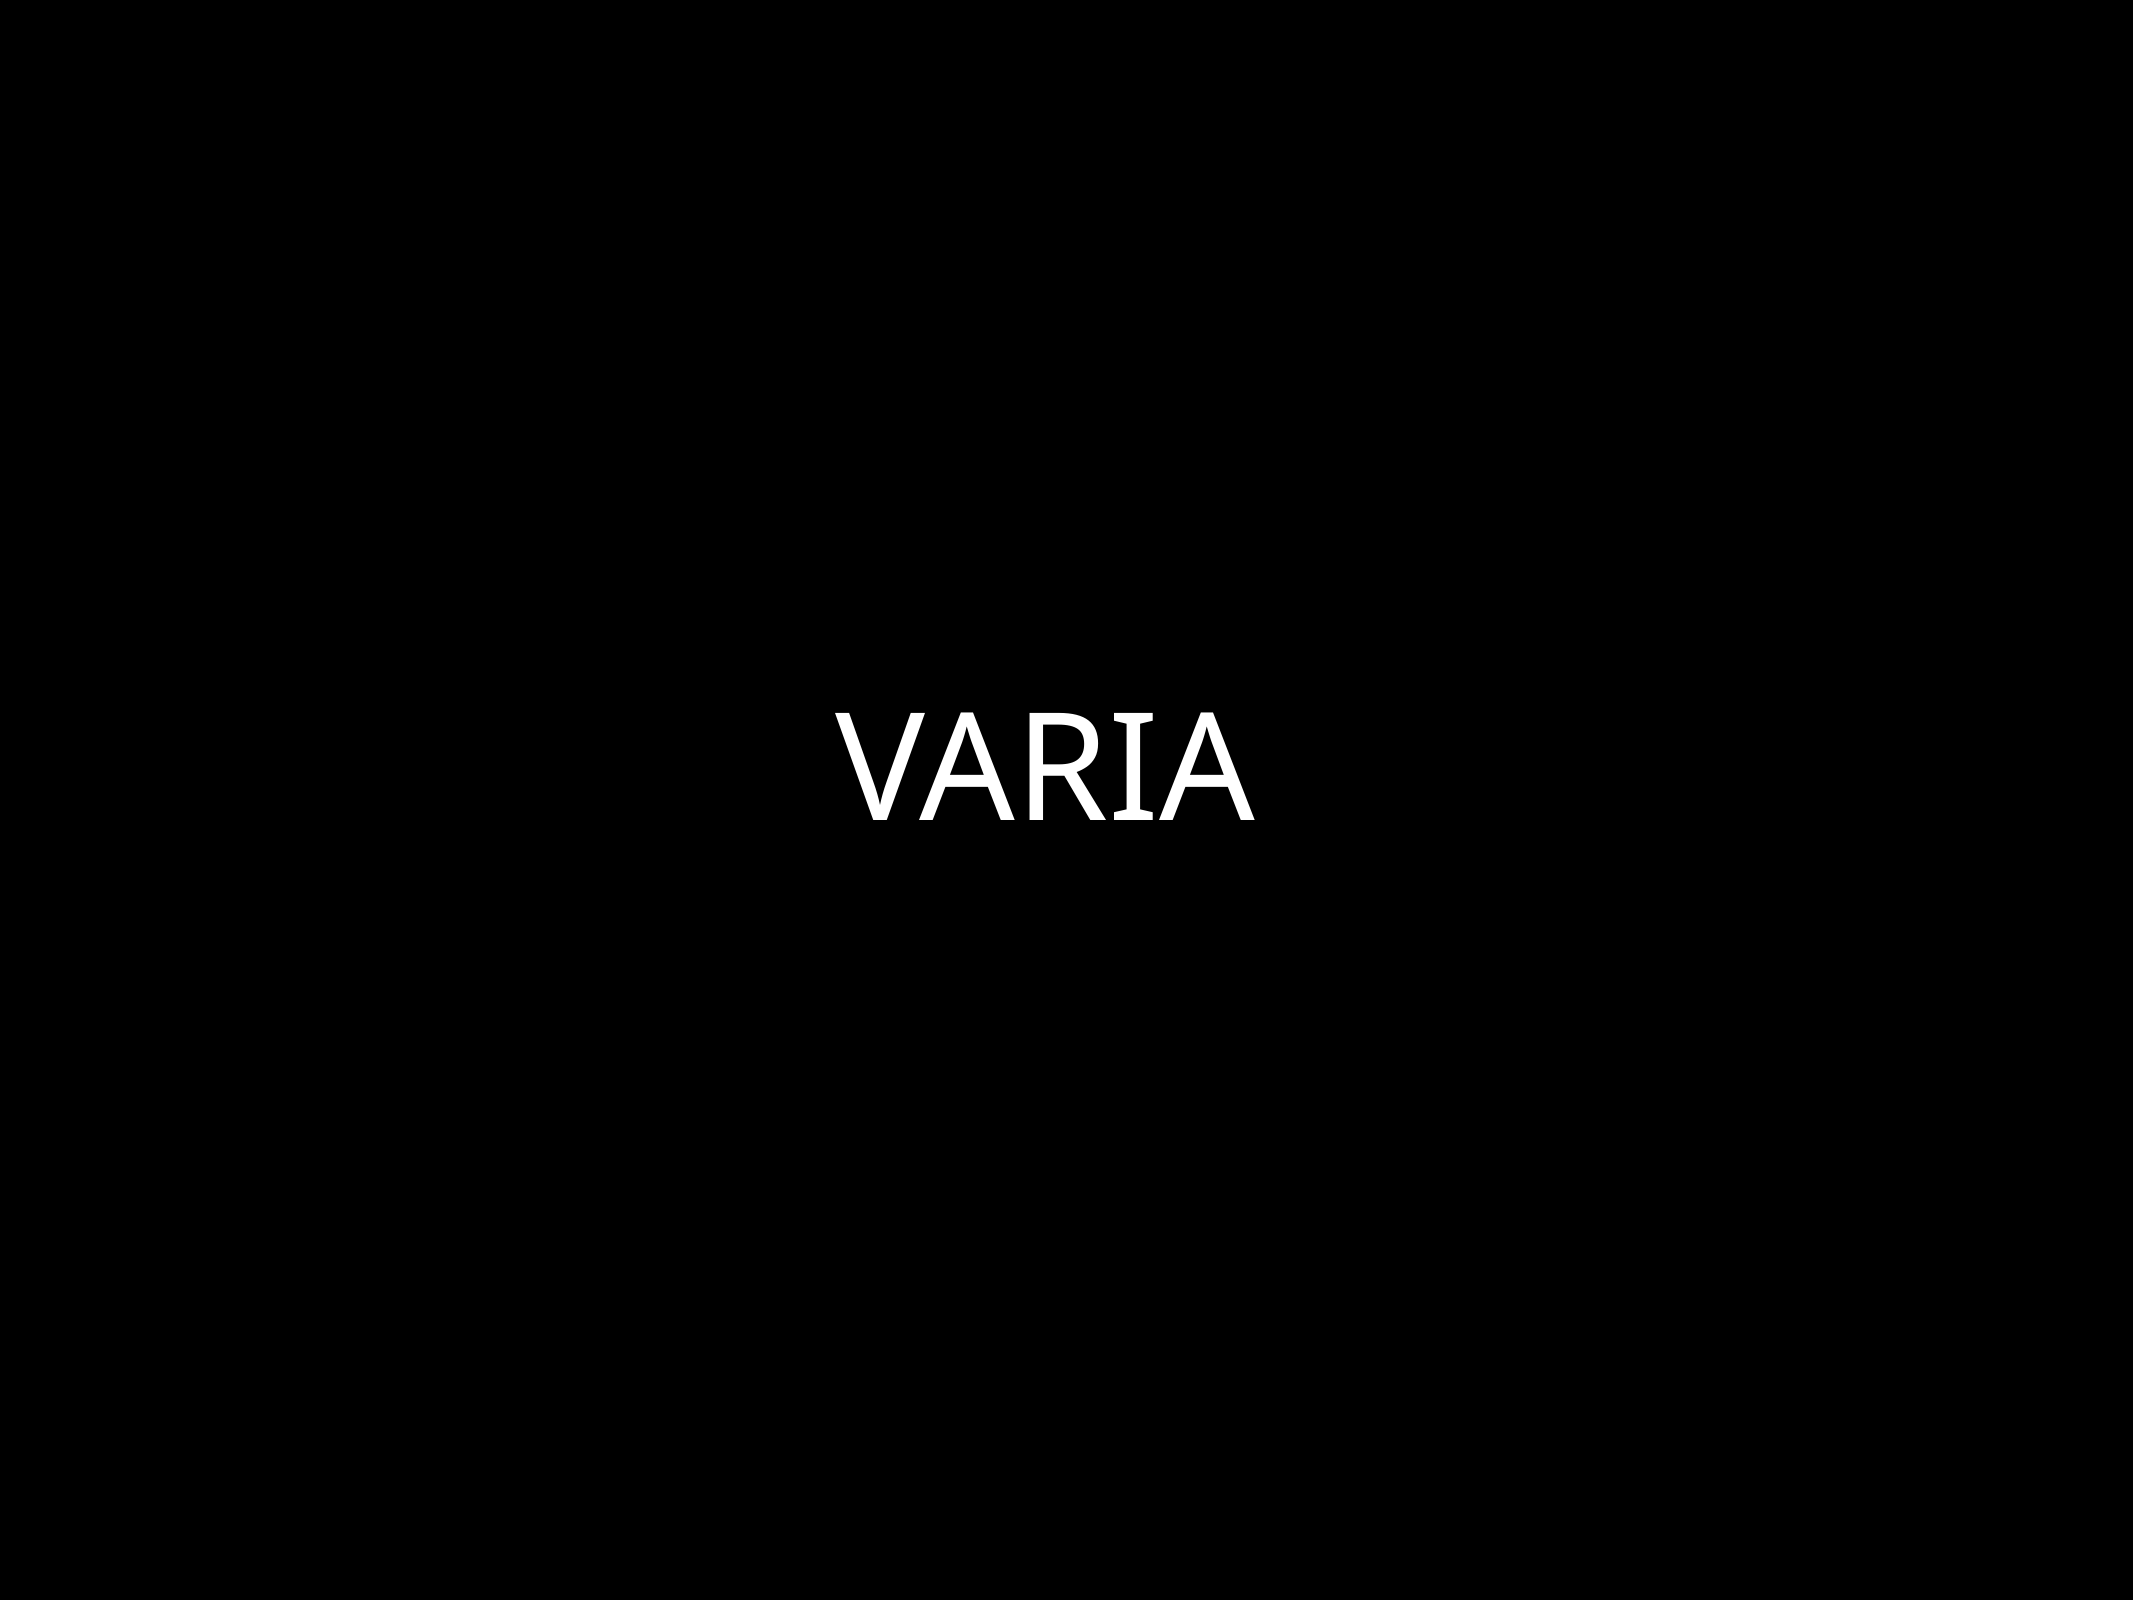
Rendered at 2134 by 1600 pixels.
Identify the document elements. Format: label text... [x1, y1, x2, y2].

text_box VARIA [835, 670, 1255, 851]
